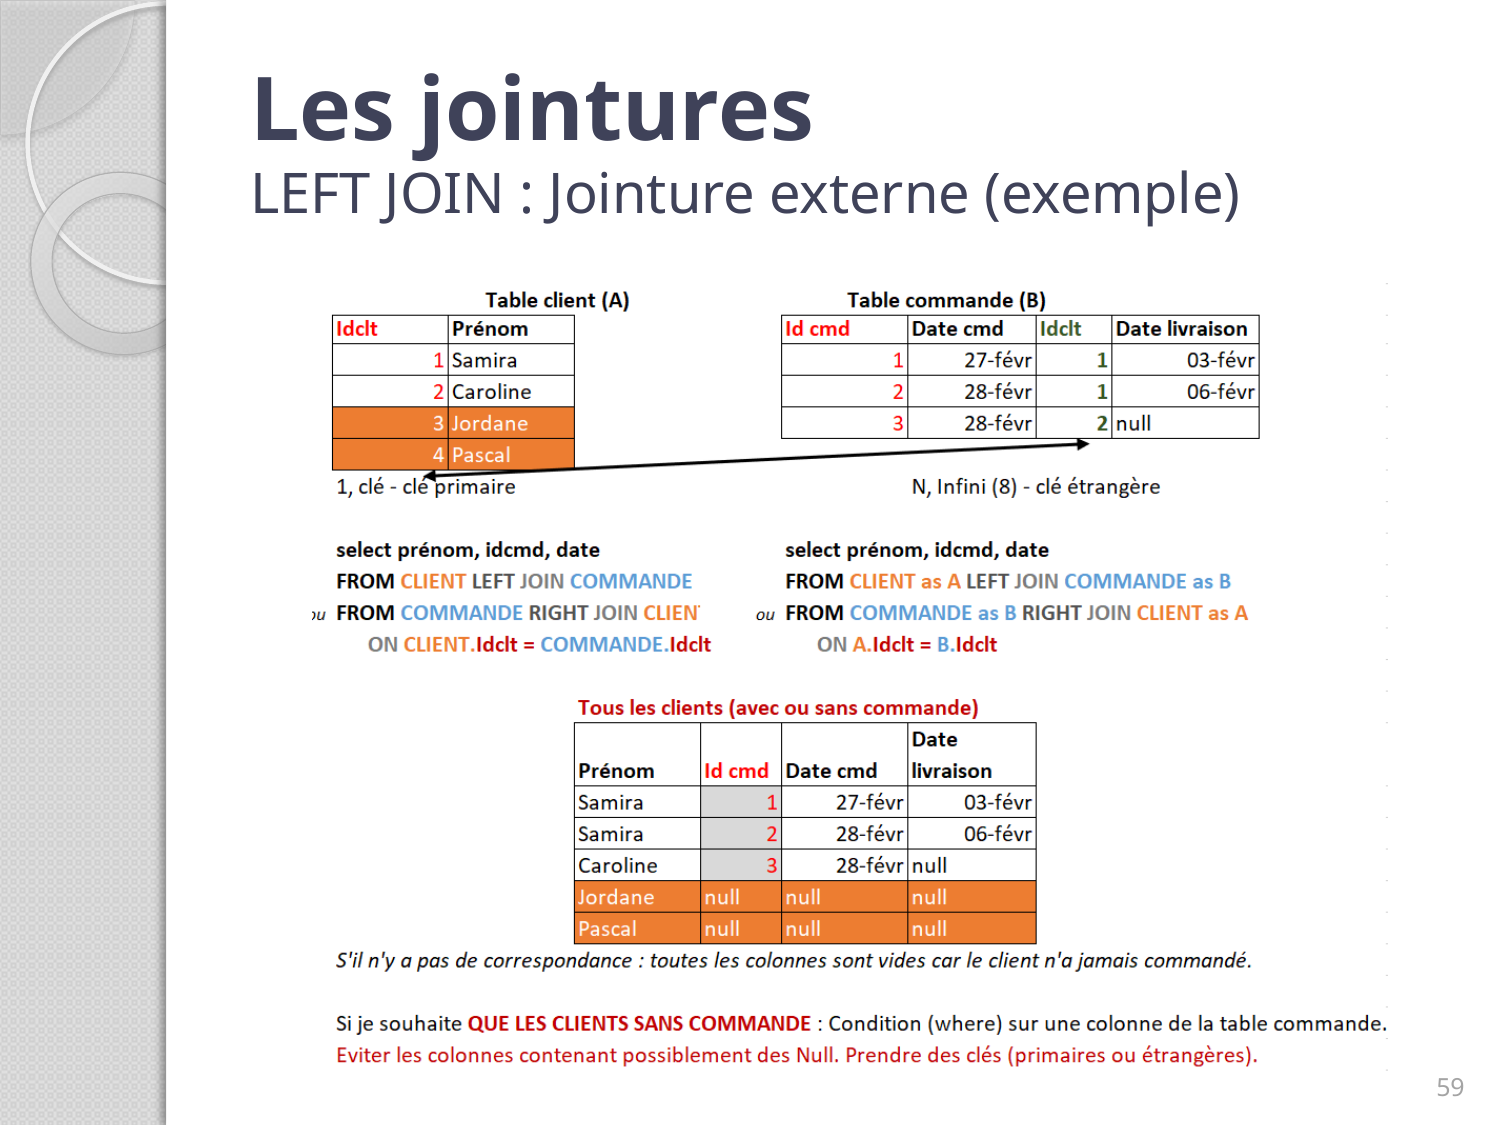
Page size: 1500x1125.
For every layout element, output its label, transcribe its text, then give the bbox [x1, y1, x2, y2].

picture [312, 280, 1389, 1077]
slide_number 59 [1413, 1034, 1488, 1113]
title Les jointures LEFT JOIN : Jointure externe (exemple) [235, 45, 1500, 233]
